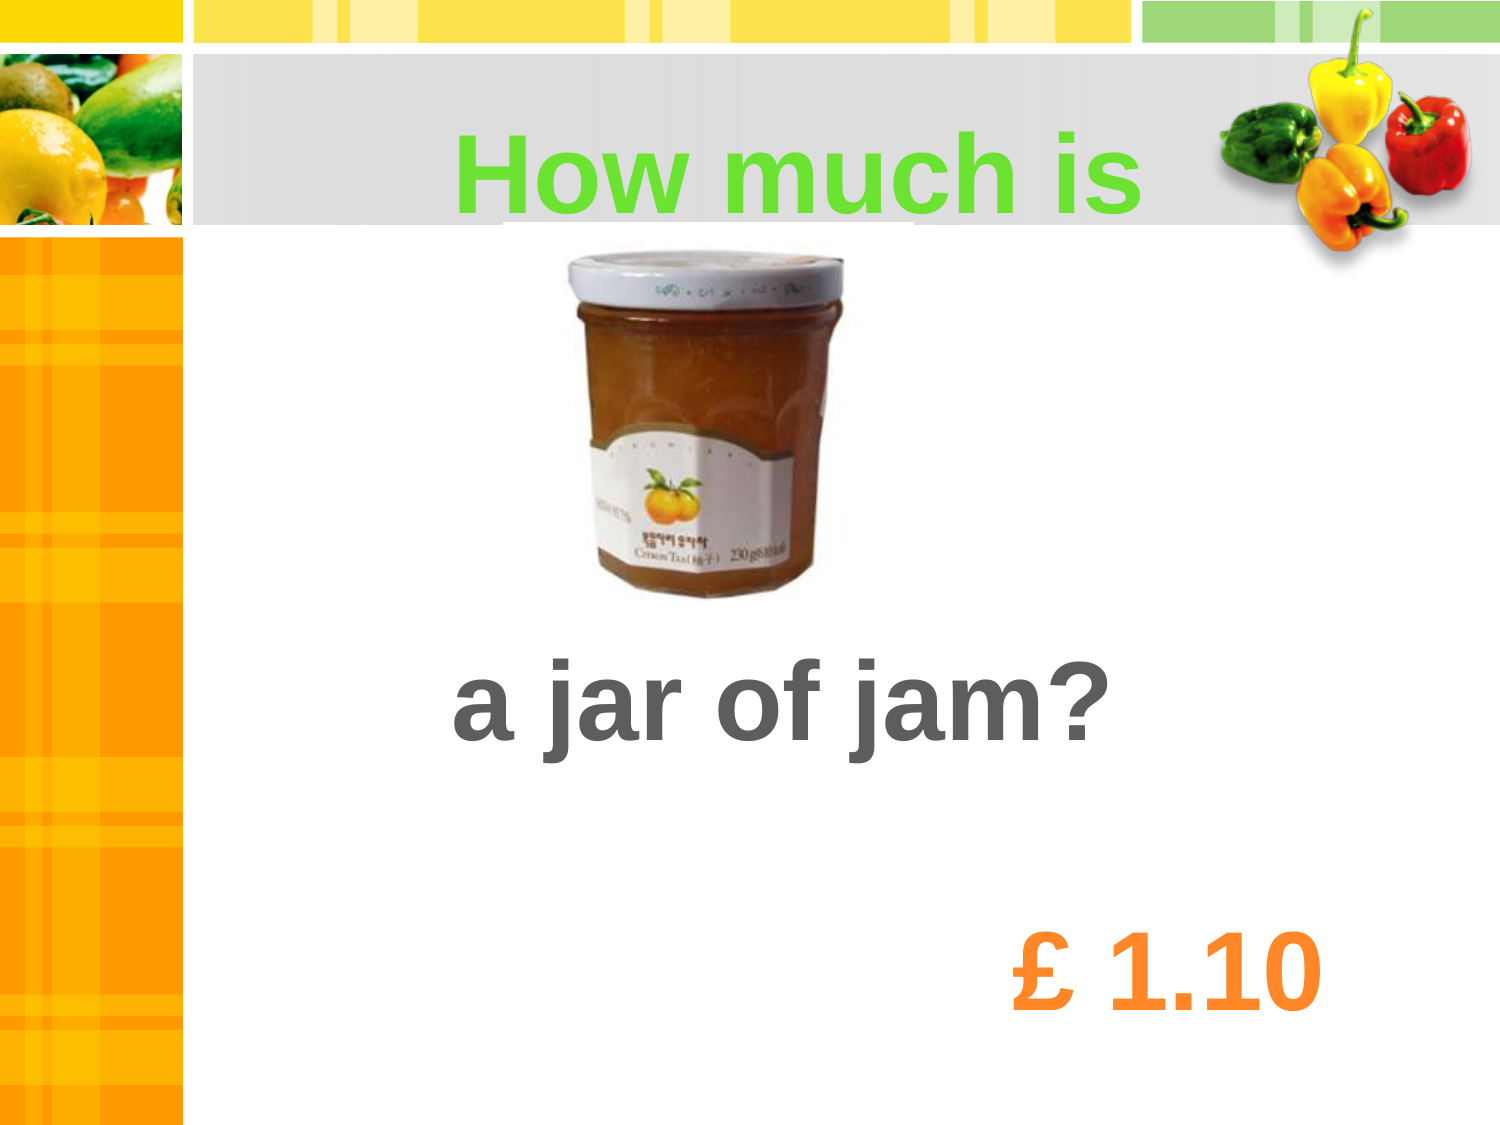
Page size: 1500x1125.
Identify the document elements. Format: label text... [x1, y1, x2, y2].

picture [503, 222, 915, 633]
text_box £ 1.10 [997, 890, 1341, 1041]
text_box How much is [437, 93, 1193, 244]
picture [0, 54, 182, 225]
text_box a jar of jam? [437, 621, 1130, 771]
picture [1207, 9, 1483, 279]
